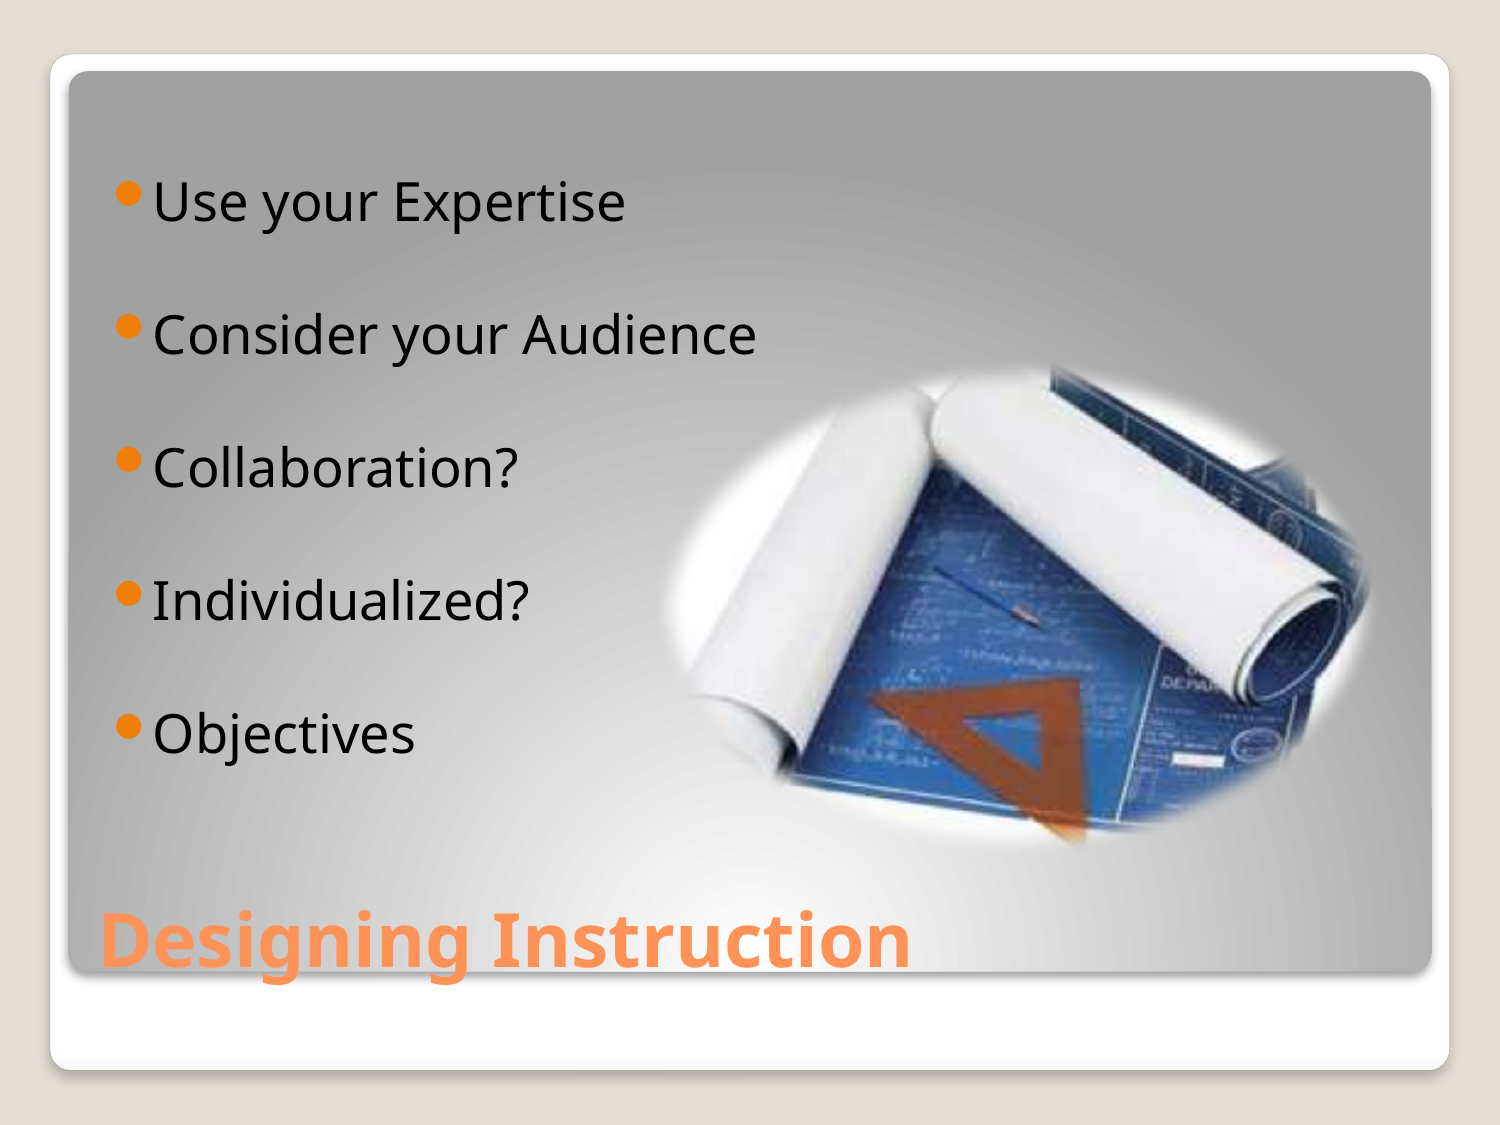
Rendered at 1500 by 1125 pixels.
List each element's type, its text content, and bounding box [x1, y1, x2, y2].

title Designing Instruction [82, 817, 1425, 990]
picture [649, 356, 1382, 859]
list Use your Expertise Consider your Audience Collaboration? Individualized? Objectives [82, 86, 1425, 774]
